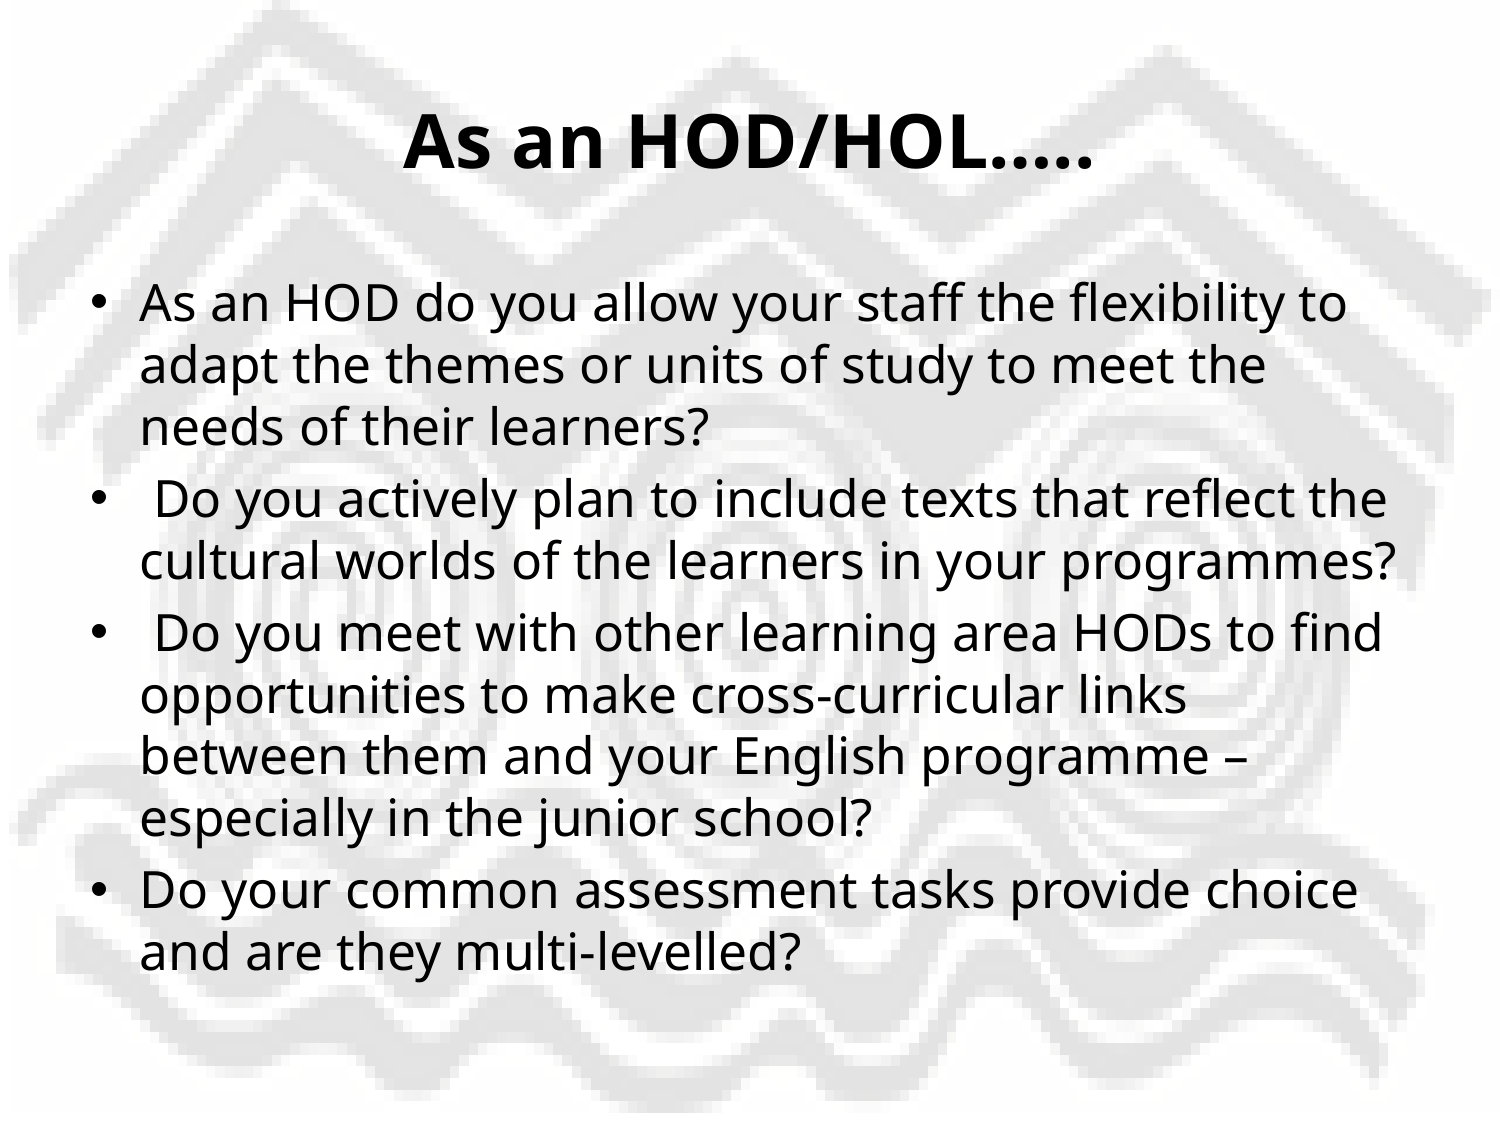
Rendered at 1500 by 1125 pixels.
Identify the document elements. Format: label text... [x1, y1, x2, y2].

list As an HOD do you allow your staff the flexibility to adapt the themes or units of study to meet the needs of their learners? Do you actively plan to include texts that reflect the cultural worlds of the learners in your programmes? Do you meet with other learning area HODs to find opportunities to make cross-curricular links between them and your English programme – especially in the junior school? Do your common assessment tasks provide choice and are they multi-levelled? [75, 262, 1425, 1005]
title As an HOD/HOL….. [75, 45, 1425, 233]
